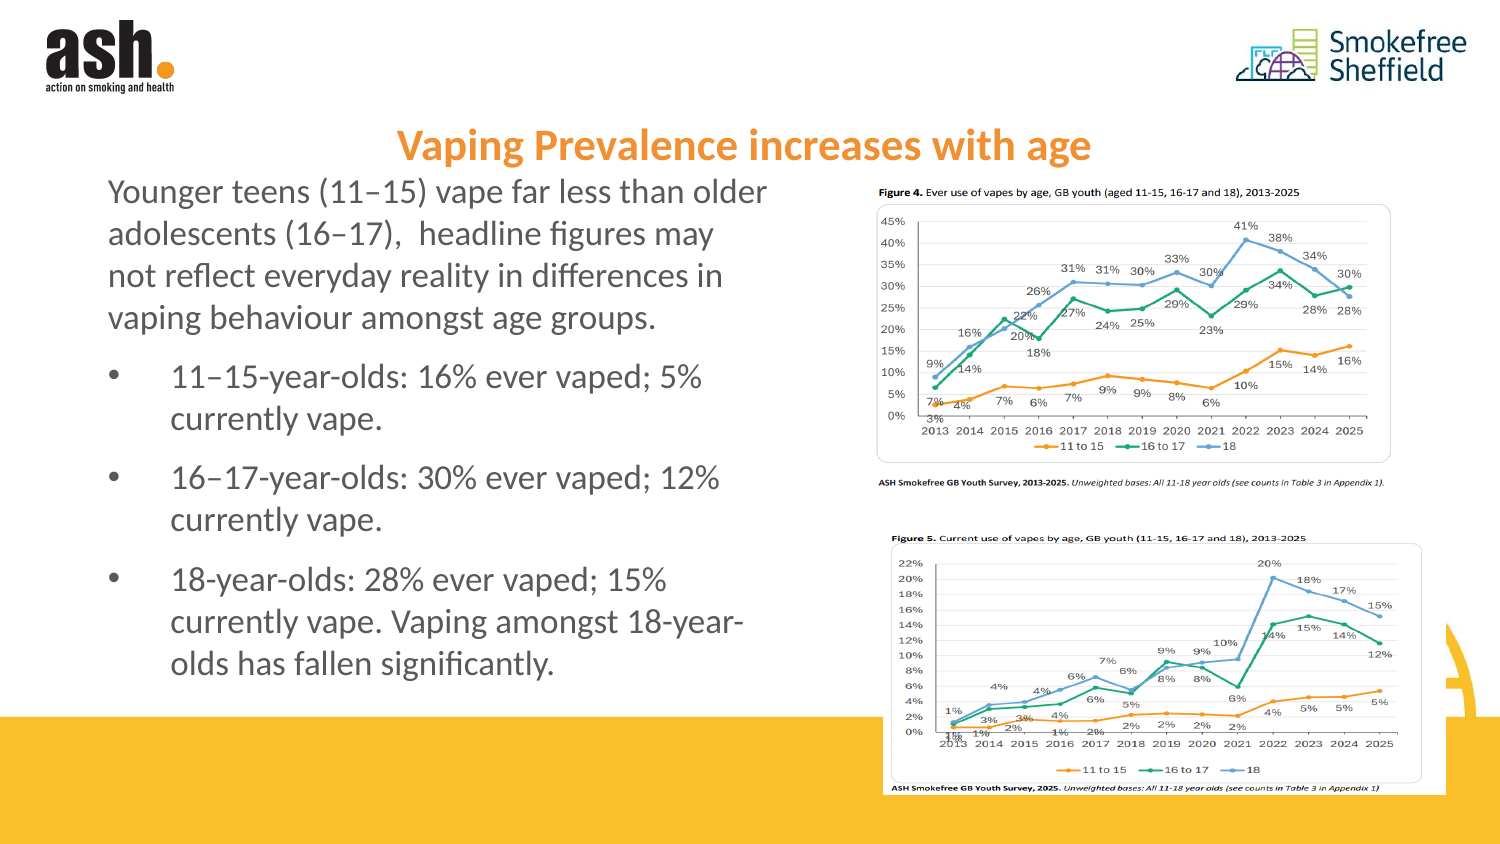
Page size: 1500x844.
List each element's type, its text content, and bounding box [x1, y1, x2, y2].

list Younger teens (11–15) vape far less than older adolescents (16–17), headline figures may not reflect everyday reality in differences in vaping behaviour amongst age groups. 11–15-year-olds: 16% ever vaped; 5% currently vape. 16–17-year-olds: 30% ever vaped; 12% currently vape. 18-year-olds: 28% ever vaped; 15% currently vape. Vaping amongst 18-year-olds has fallen significantly. [80, 160, 785, 724]
title Vaping Prevalence increases with age [75, 108, 1425, 232]
picture [0, 0, 1500, 844]
